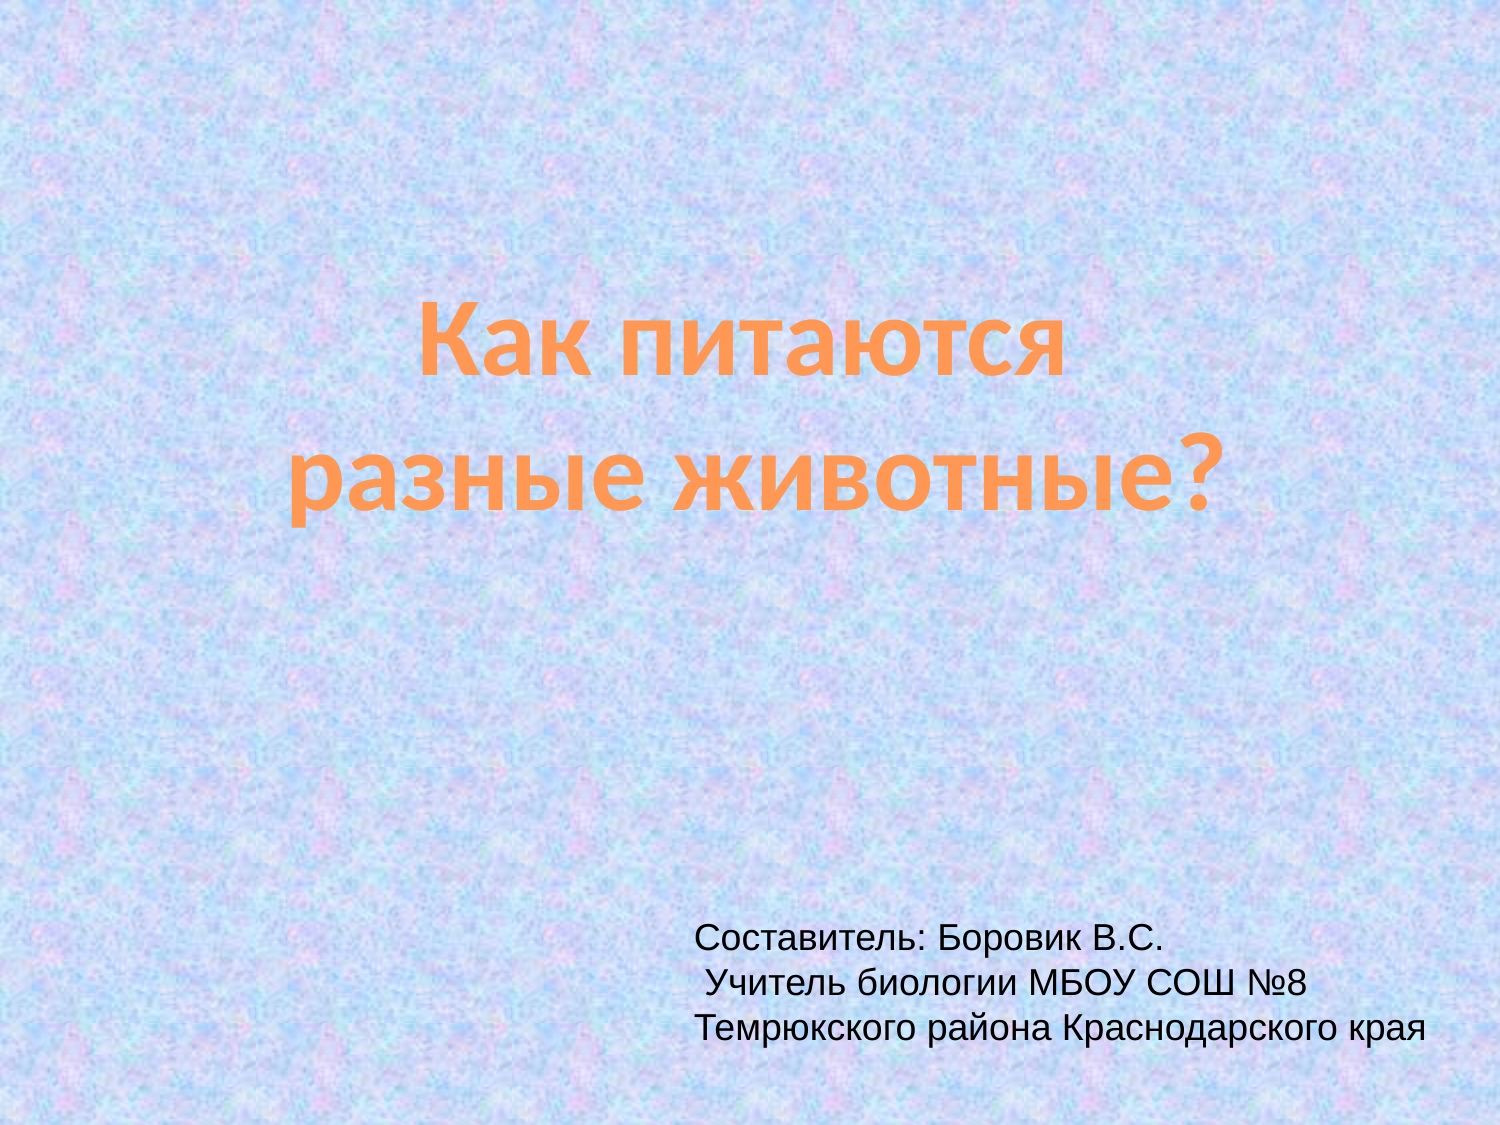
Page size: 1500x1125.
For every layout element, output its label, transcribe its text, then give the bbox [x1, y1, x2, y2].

picture [0, 0, 1500, 1125]
text_box Составитель: Боровик В.С. Учитель биологии МБОУ СОШ №8 Темрюкского района Краснодарского края [679, 905, 1465, 1055]
text_box Как питаются разные животные? [270, 255, 1243, 540]
